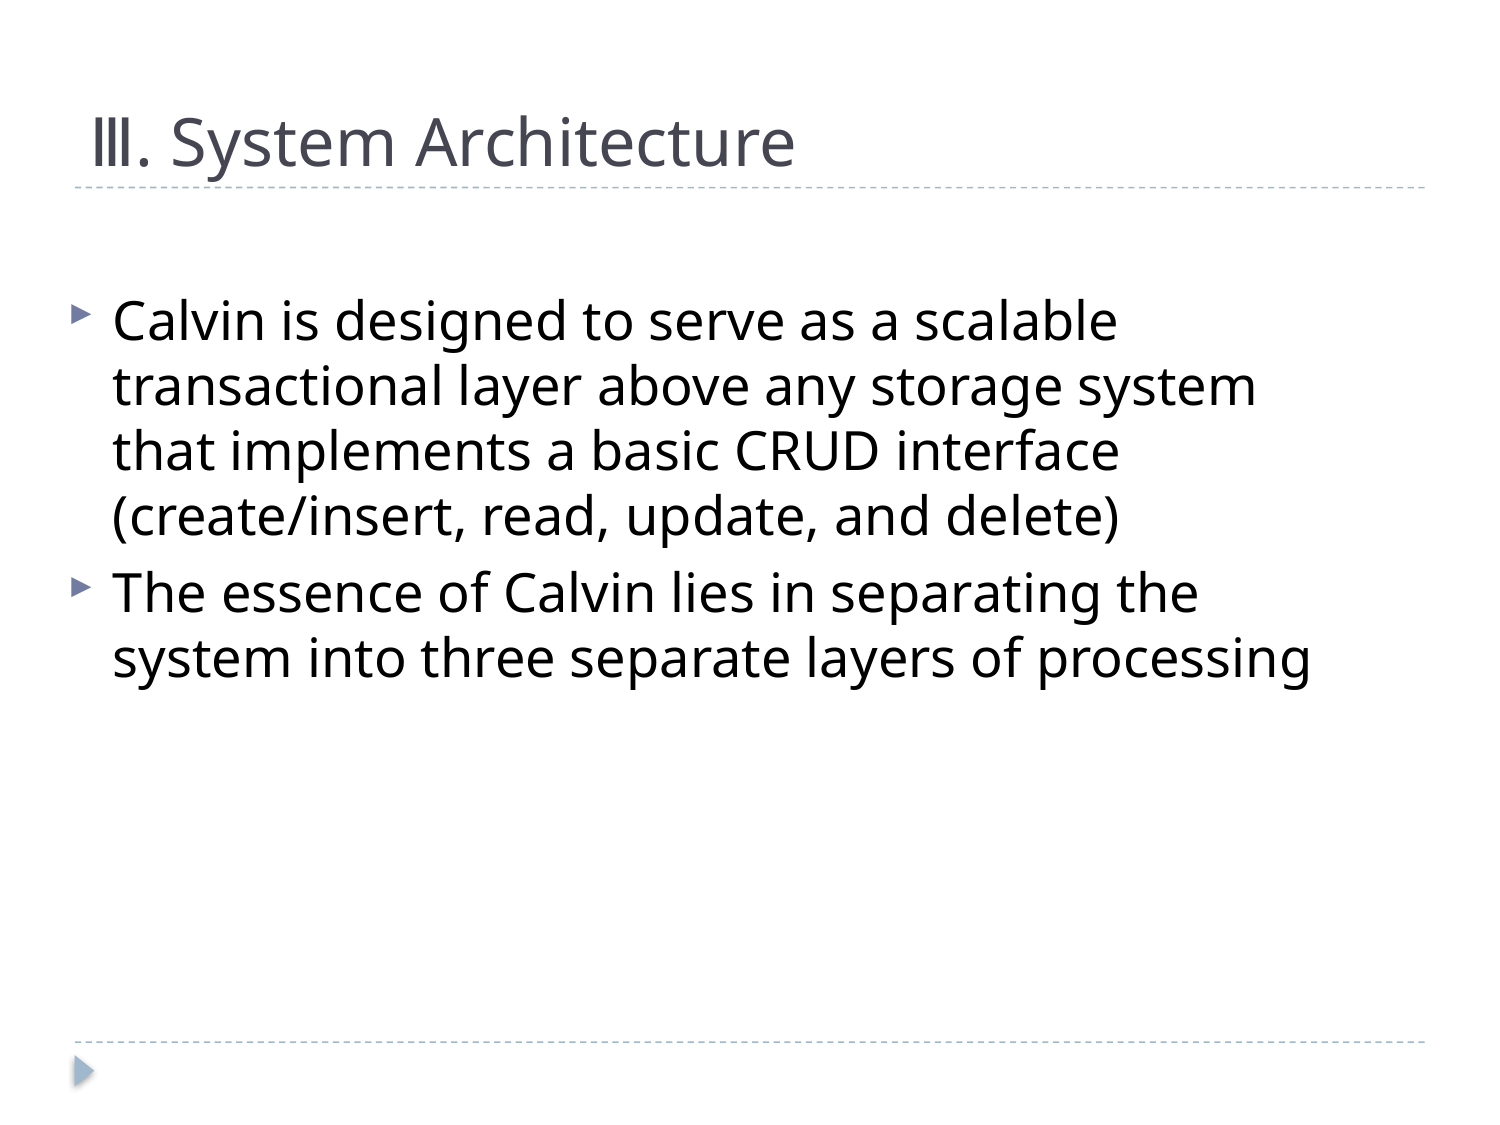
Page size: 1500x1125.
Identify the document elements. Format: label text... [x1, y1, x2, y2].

list Calvin is designed to serve as a scalable transactional layer above any storage system that implements a basic CRUD interface (create/insert, read, update, and delete) The essence of Calvin lies in separating the system into three separate layers of processing [53, 278, 1388, 976]
title Ⅲ. System Architecture [75, 24, 1425, 188]
